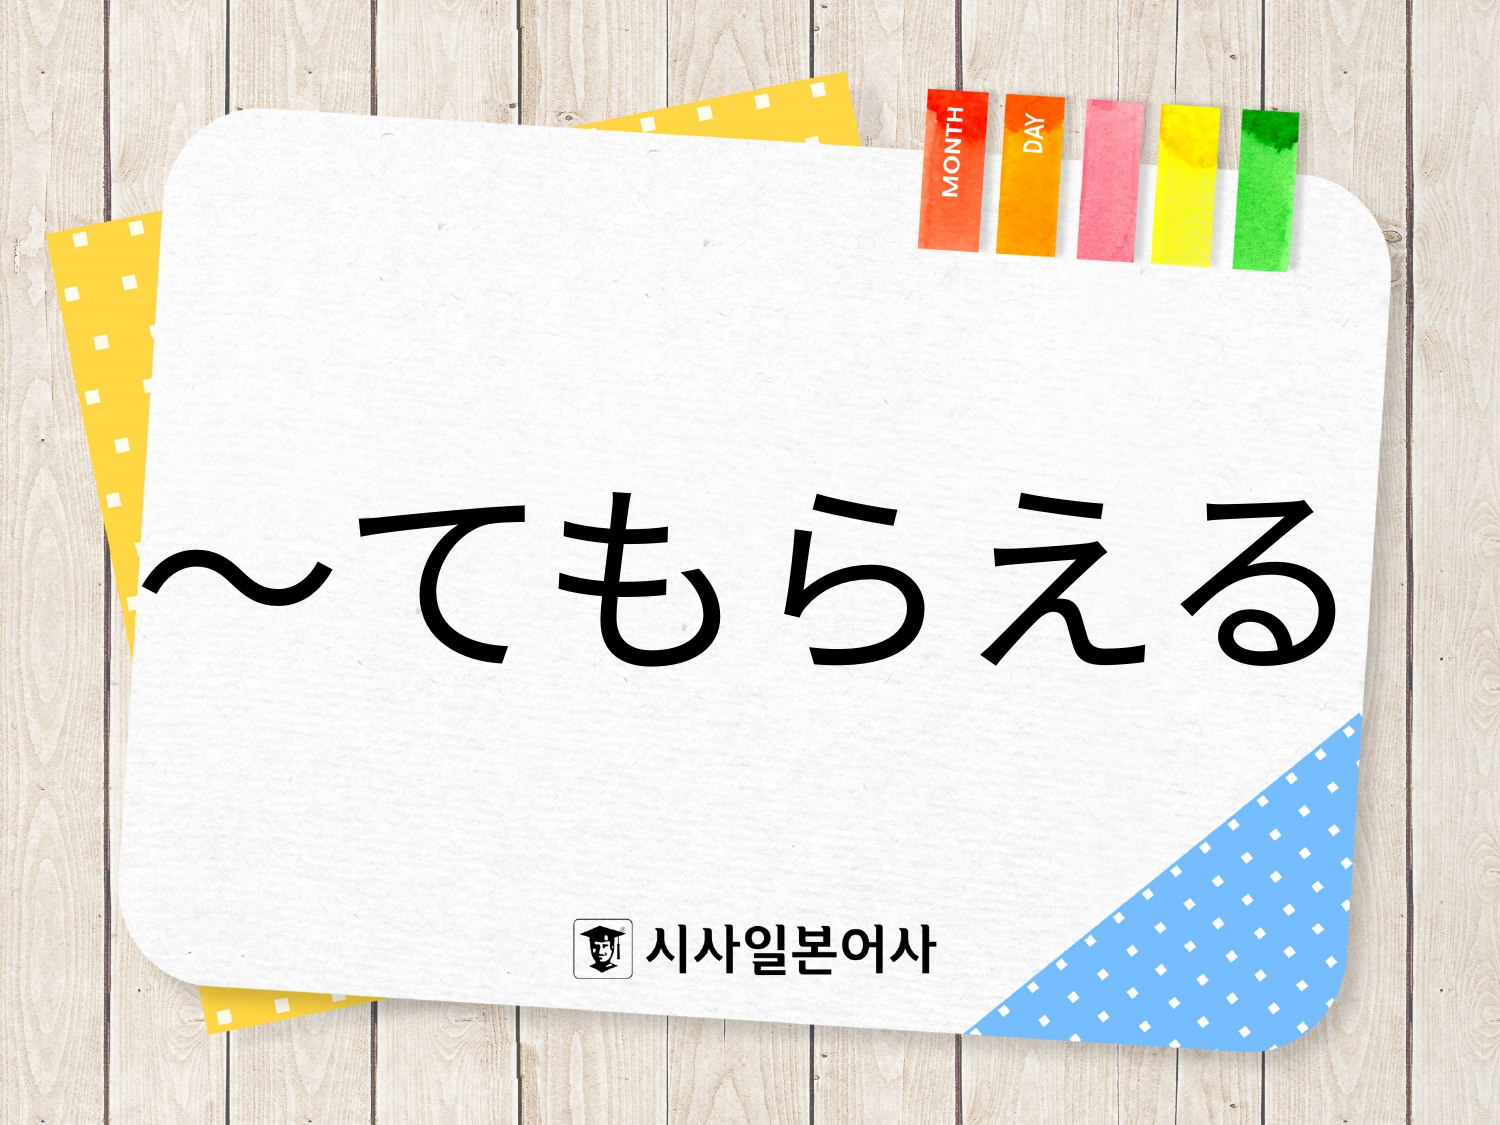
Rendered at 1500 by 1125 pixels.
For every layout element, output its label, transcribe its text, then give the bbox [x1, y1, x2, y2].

title ～てもらえる [75, 338, 1425, 811]
picture [0, 0, 1500, 1125]
